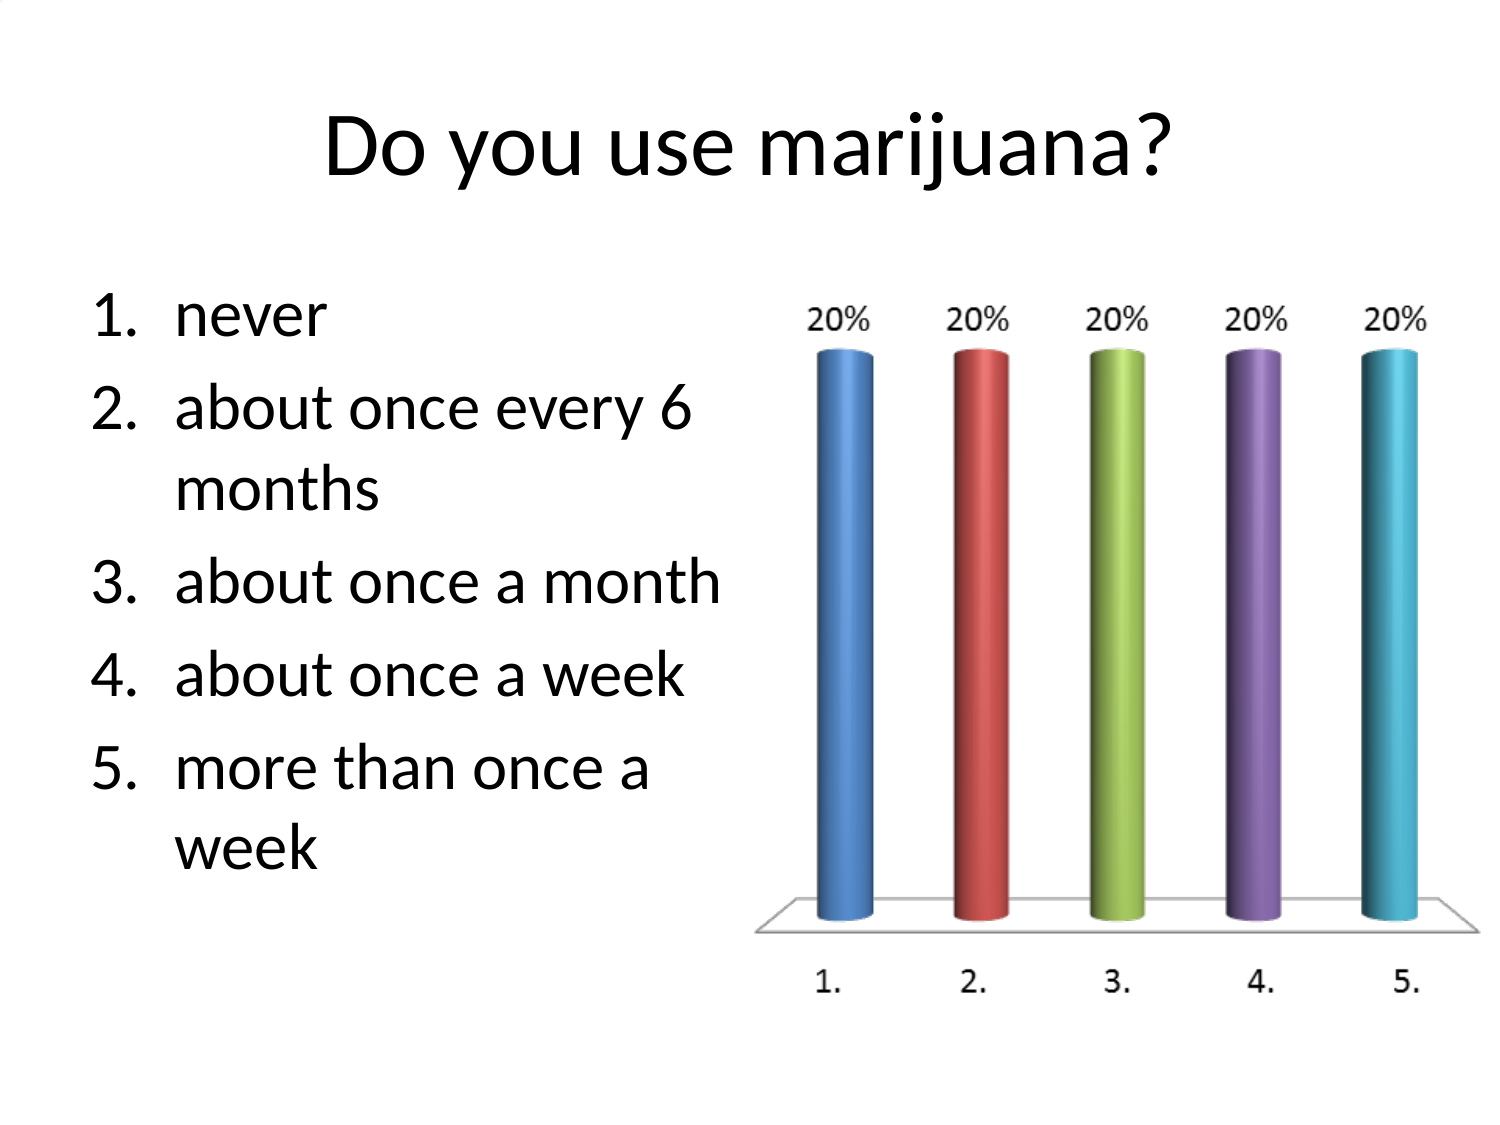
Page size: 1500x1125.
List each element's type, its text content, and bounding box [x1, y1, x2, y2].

list never about once every 6 months about once a month about once a week more than once a week [75, 262, 750, 1005]
title Do you use marijuana? [75, 45, 1425, 233]
text_box [737, 269, 1492, 1117]
